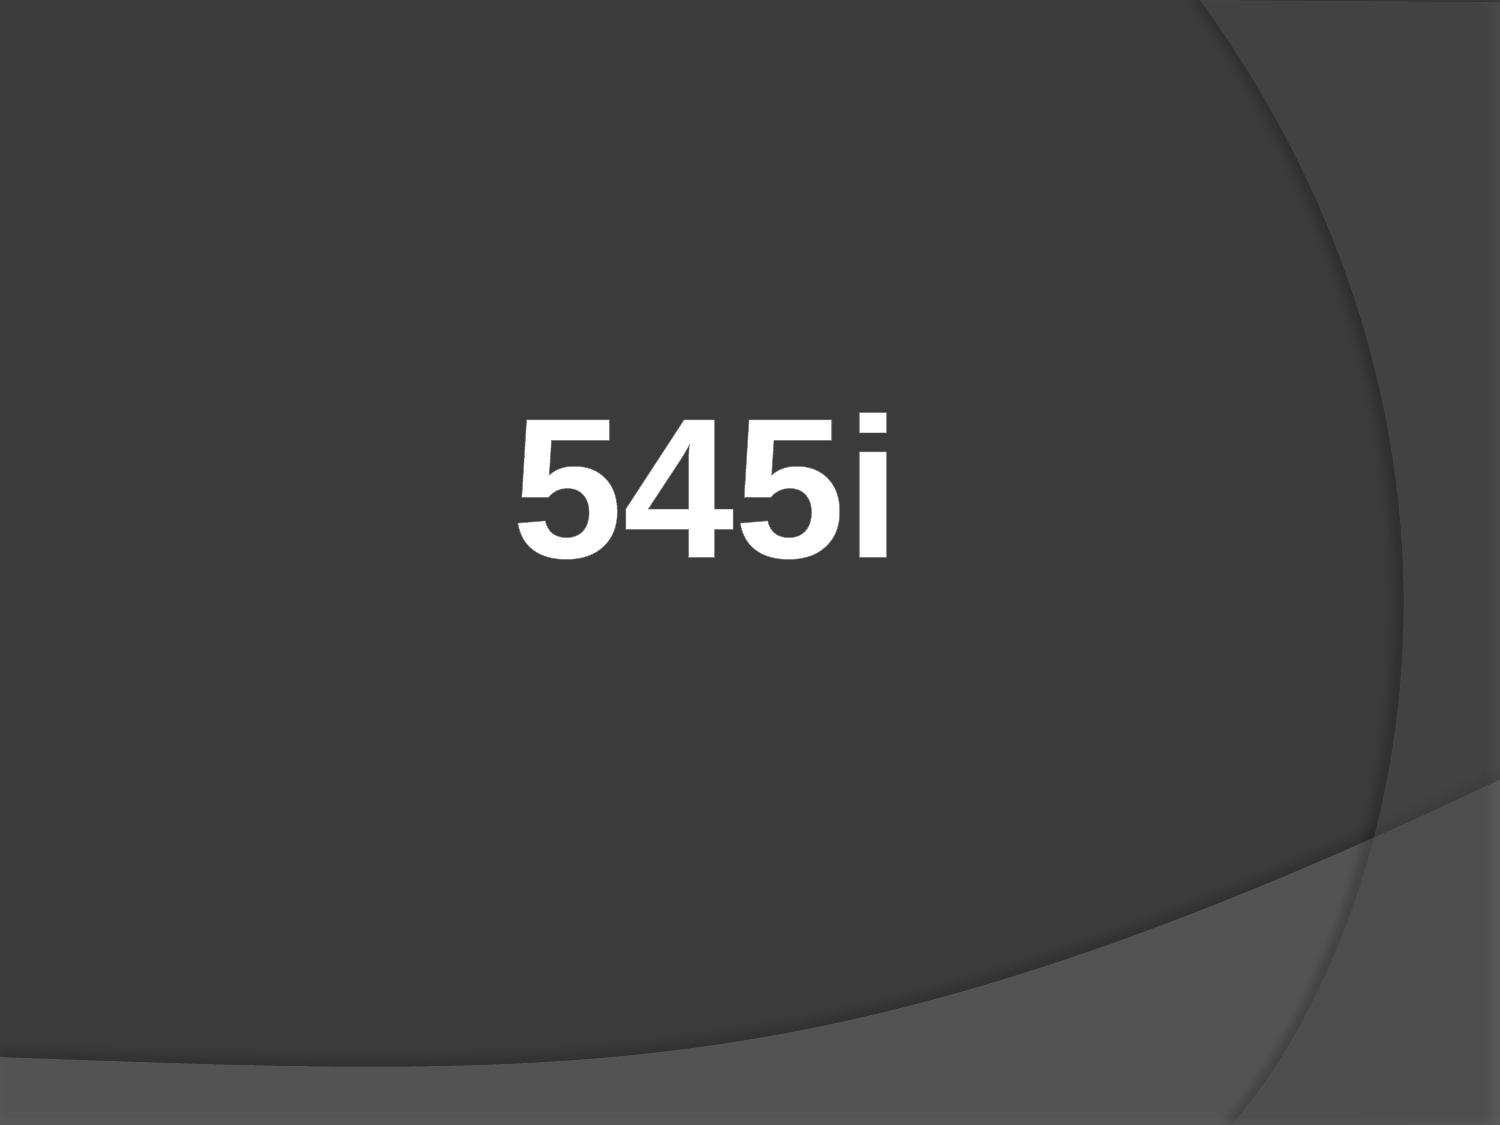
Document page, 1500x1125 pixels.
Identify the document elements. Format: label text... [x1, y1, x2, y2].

text_box 545i [399, 349, 1013, 605]
